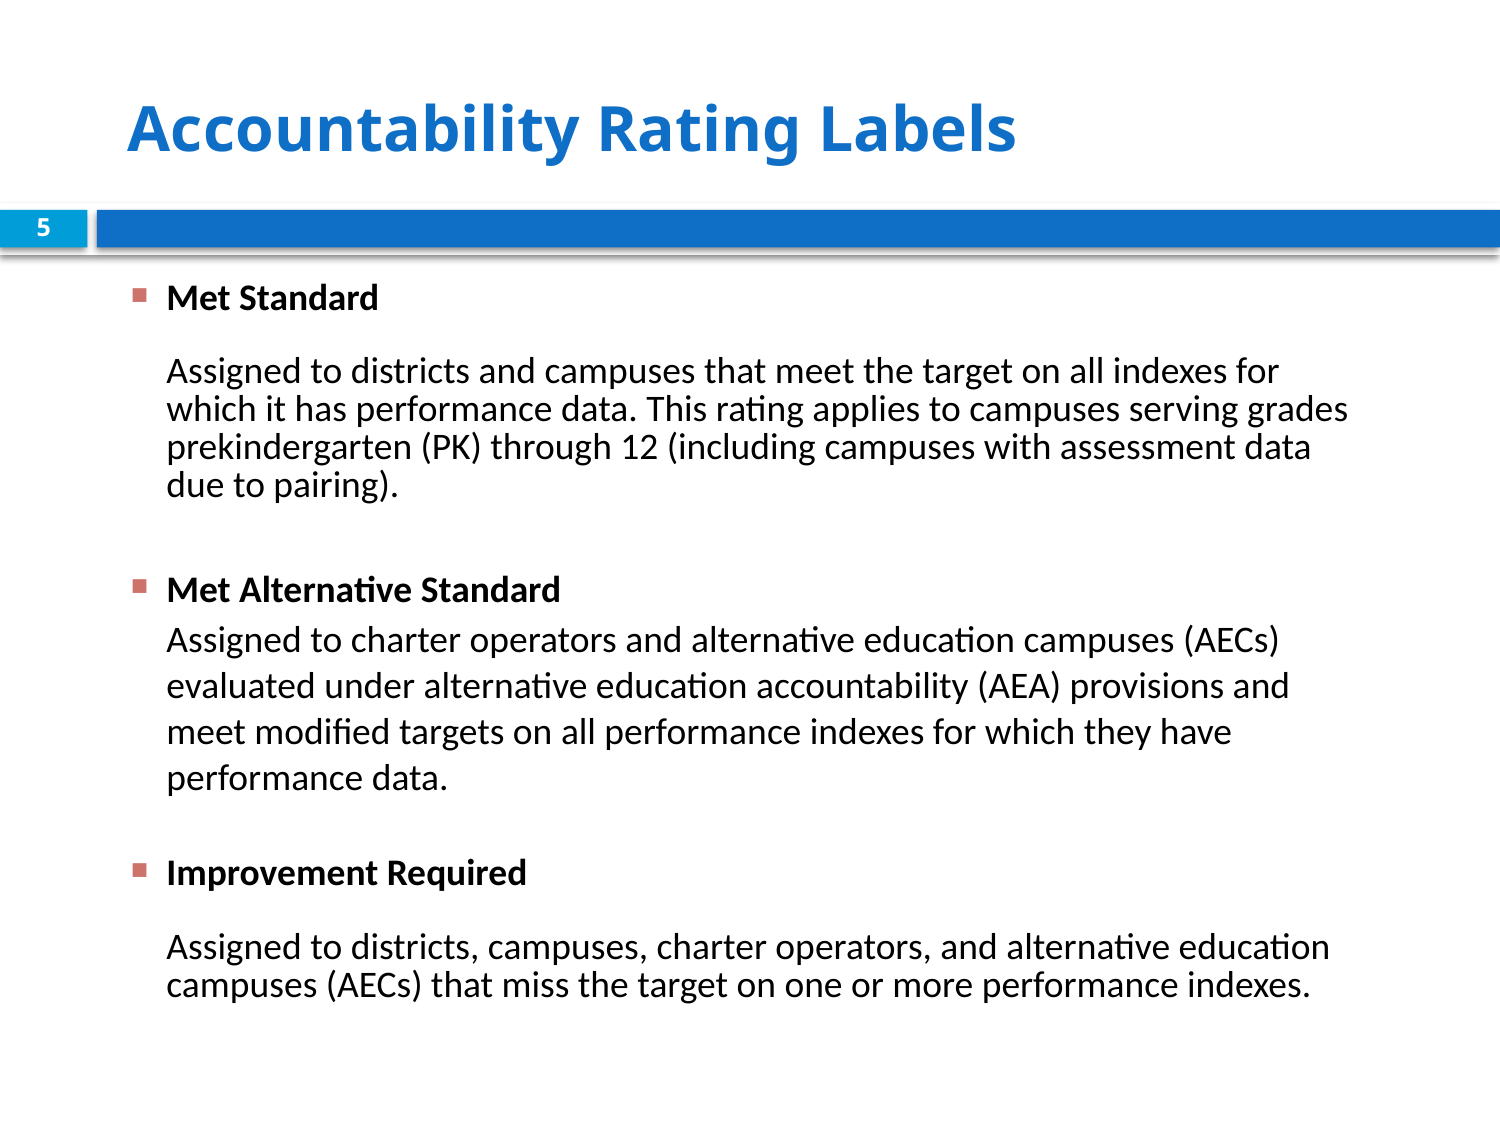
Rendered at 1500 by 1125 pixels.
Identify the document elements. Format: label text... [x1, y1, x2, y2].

title Accountability Rating Labels [112, 59, 1471, 203]
table_cell Improvement Required [123, 846, 1427, 906]
table_cell Assigned to charter operators and alternative education campuses (AECs) evaluated under alternative education accountability (AEA) provisions and meet modified targets on all performance indexes for which they have performance data. [123, 617, 1427, 846]
table_cell Assigned to districts and campuses that meet the target on all indexes for which it has performance data. This rating applies to campuses serving grades prekindergarten (PK) through 12 (including campuses with assessment data due to pairing). [123, 331, 1427, 569]
table_cell Assigned to districts, campuses, charter operators, and alternative education campuses (AECs) that miss the target on one or more performance indexes. [123, 906, 1427, 1032]
table_cell Met Alternative Standard [123, 569, 1427, 617]
slide_number 5 [0, 208, 88, 249]
table_header Met Standard [123, 271, 1427, 331]
